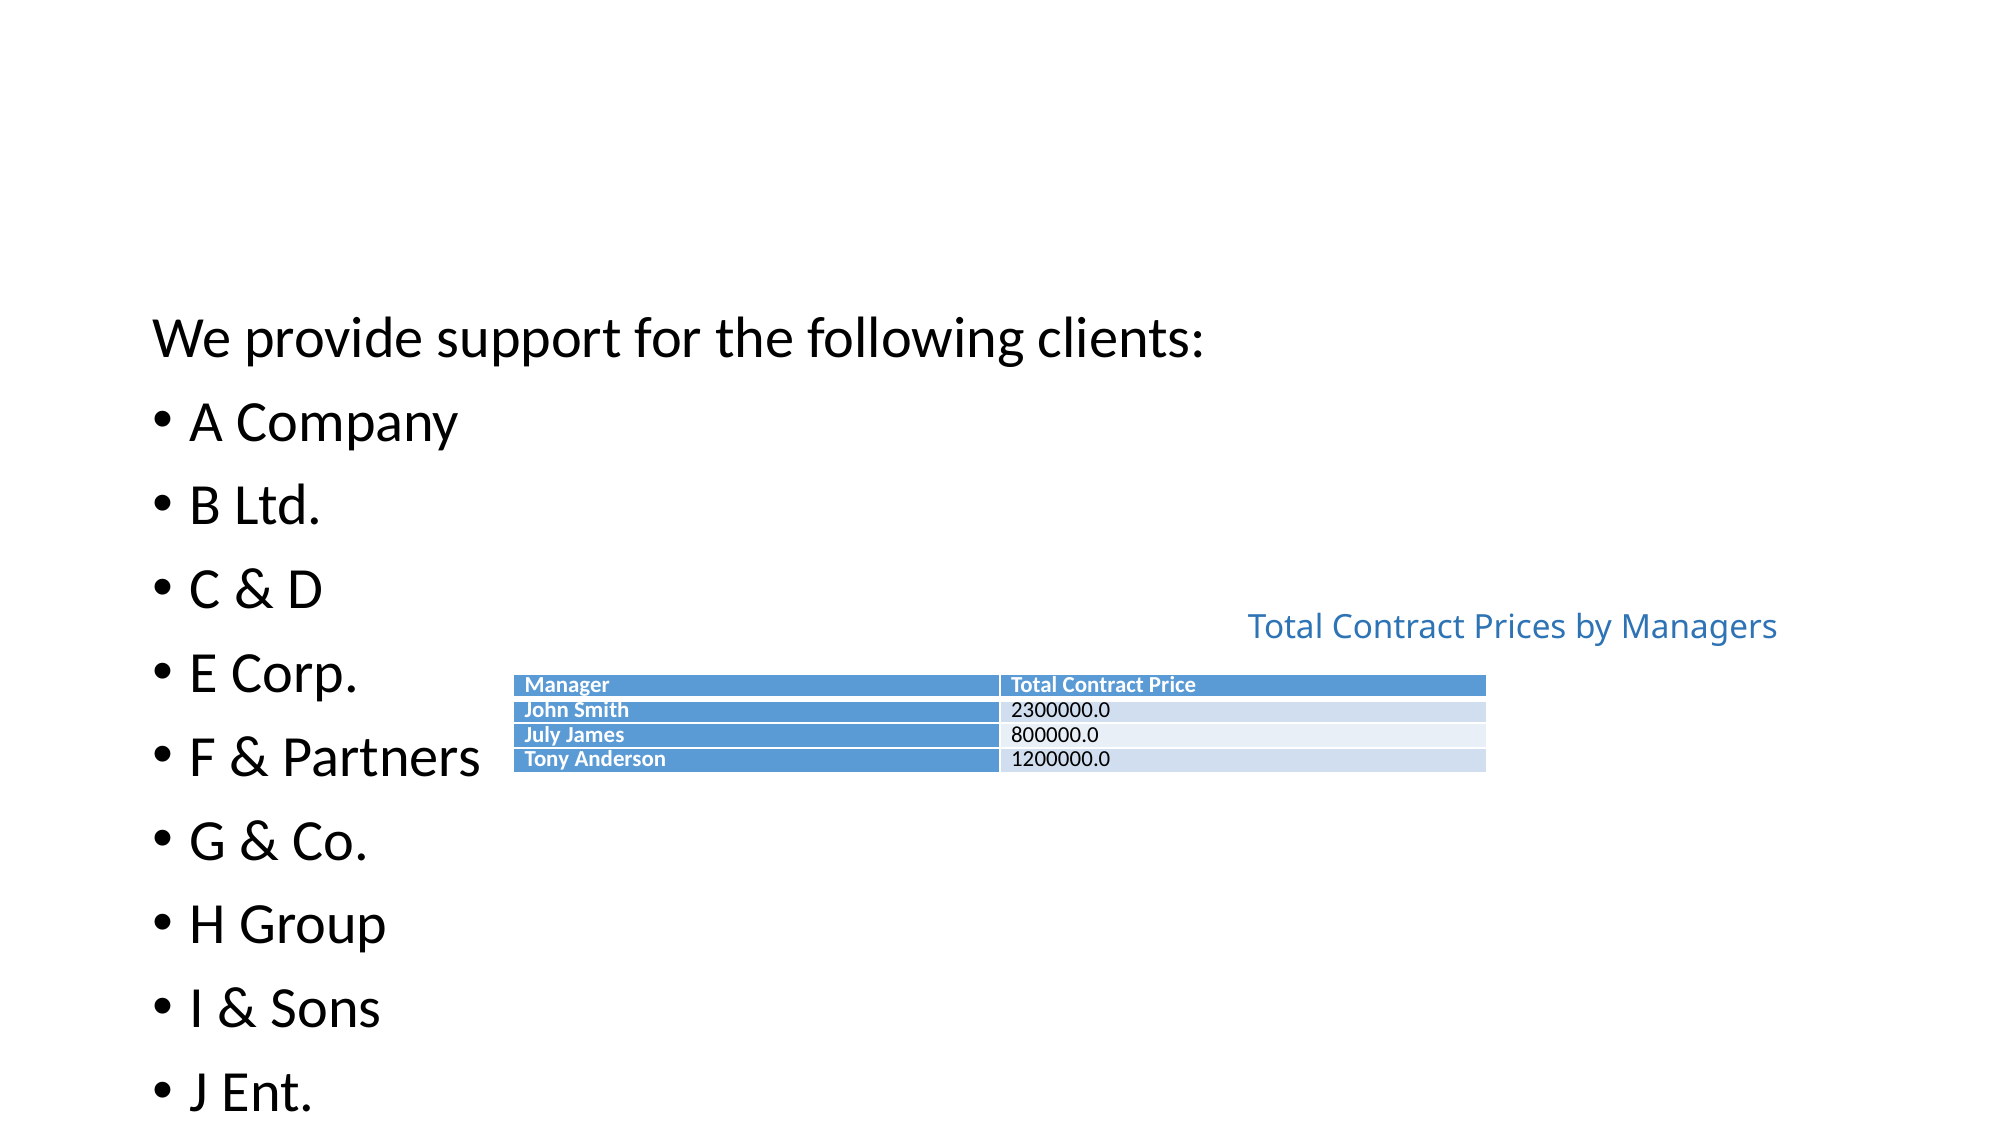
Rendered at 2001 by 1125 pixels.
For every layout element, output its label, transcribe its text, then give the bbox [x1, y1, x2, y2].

table_header Total Contract Price [1001, 675, 1486, 696]
table_cell July James [514, 724, 999, 747]
table_cell Tony Anderson [514, 749, 999, 772]
table_cell John Smith [514, 702, 999, 722]
table_cell 2300000.0 [1001, 702, 1486, 722]
text_box Total Contract Prices by Managers [1247, 579, 1779, 690]
list We provide support for the following clients: A Company B Ltd. C & D E Corp. F & Partners G & Co. H Group I & Sons J Ent. [137, 299, 1863, 1014]
table_cell 800000.0 [1001, 724, 1486, 747]
table_header Manager [514, 675, 999, 696]
table_cell 1200000.0 [1001, 749, 1486, 772]
